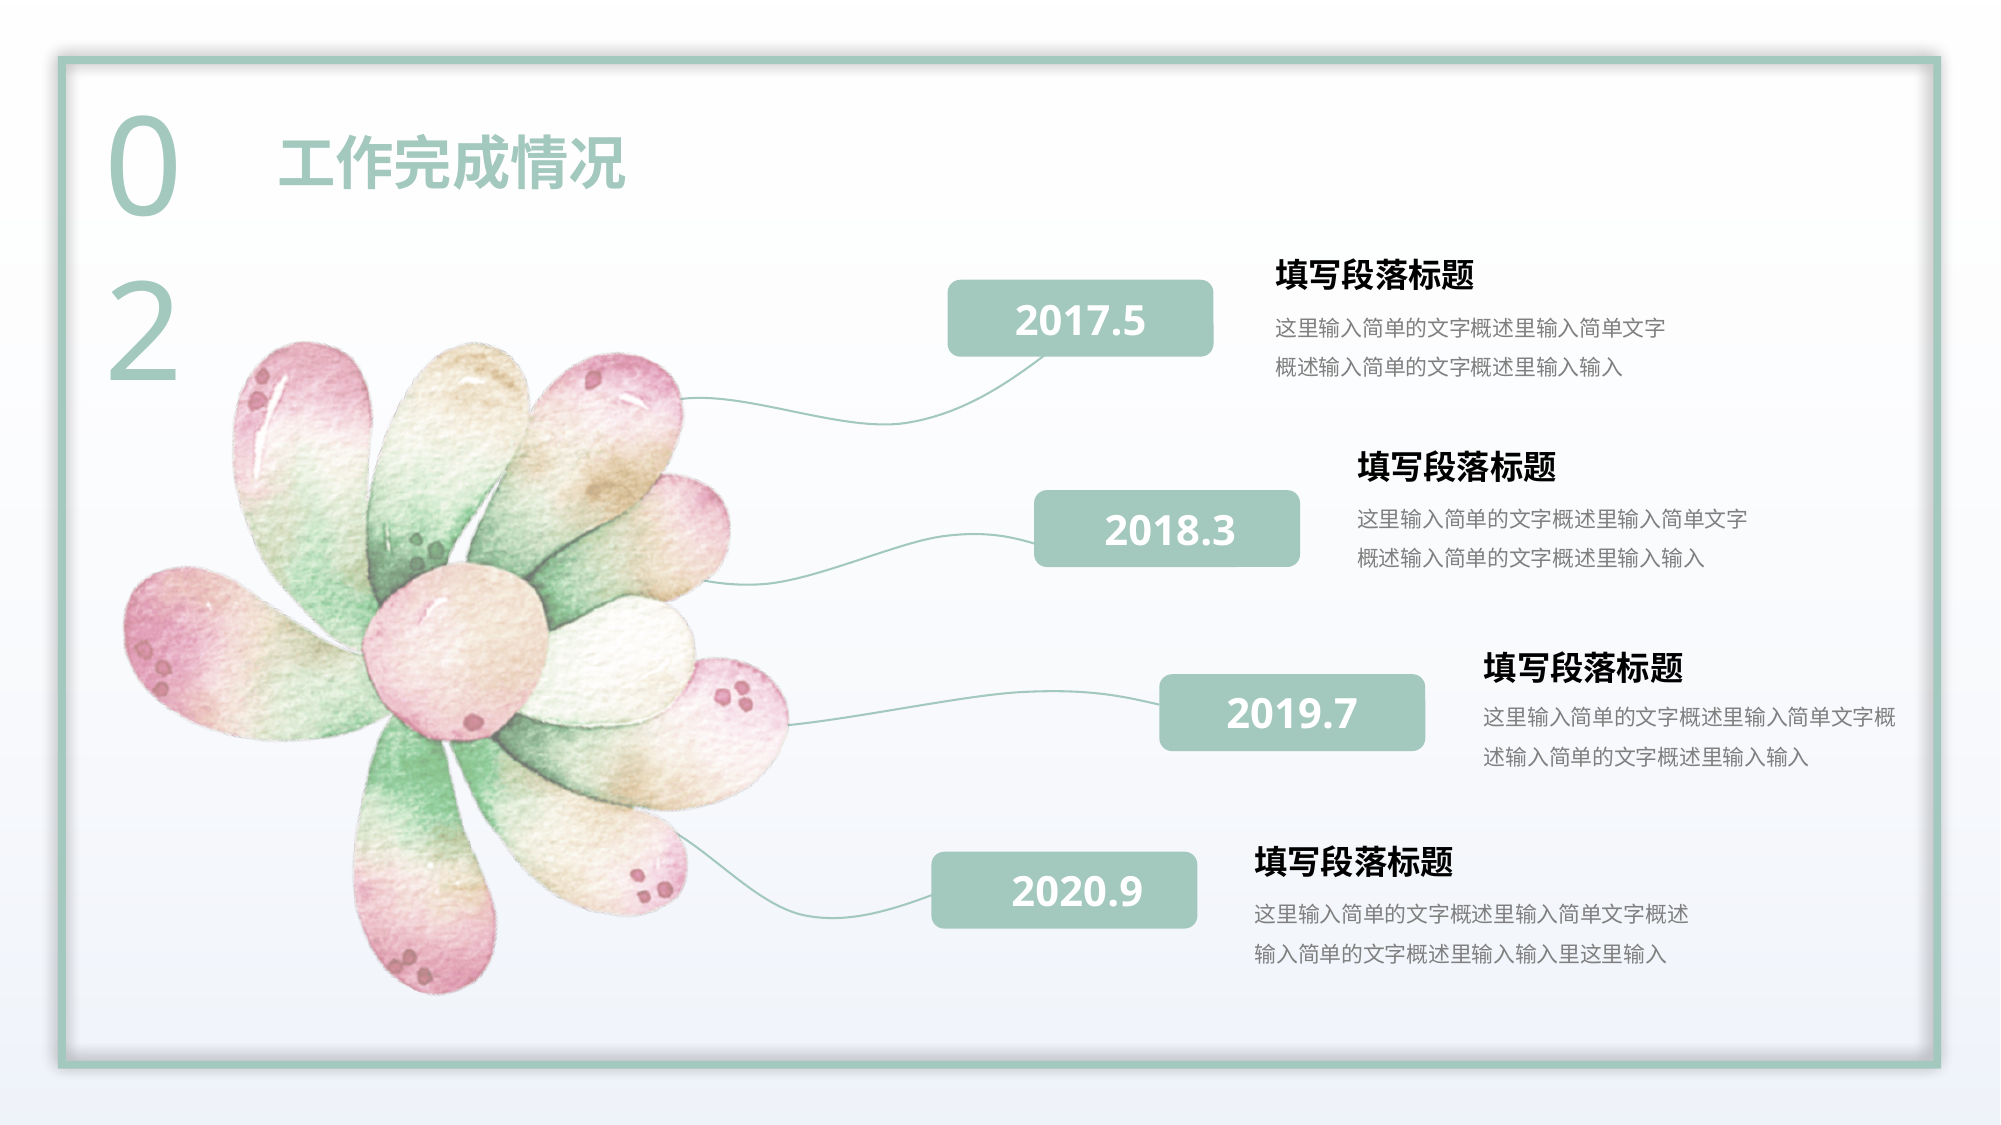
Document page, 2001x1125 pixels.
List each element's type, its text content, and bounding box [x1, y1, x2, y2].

text_box [796, 357, 1043, 425]
text_box 这里输入简单的文字概述里输入简单文字概述输入简单的文字概述里输入输入 [1260, 293, 1701, 388]
text_box 填写段落标题 [1469, 639, 1928, 694]
text_box 这里输入简单的文字概述里输入简单文字概述输入简单的文字概述里输入输入里这里输入 [1239, 880, 1721, 974]
text_box 工作完成情况 [262, 118, 652, 204]
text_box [1034, 490, 1301, 568]
text_box 填写段落标题 [1260, 247, 1720, 302]
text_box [931, 851, 1198, 929]
text_box 02 [89, 70, 257, 415]
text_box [947, 279, 1214, 357]
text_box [1159, 674, 1426, 752]
text_box 这里输入简单的文字概述里输入简单文字概述输入简单的文字概述里输入输入 [1342, 484, 1783, 579]
text_box [868, 534, 1034, 557]
text_box [796, 851, 931, 919]
text_box 这里输入简单的文字概述里输入简单文字概述输入简单的文字概述里输入输入 [1469, 683, 1913, 777]
text_box 填写段落标题 [1239, 834, 1699, 880]
text_box [796, 685, 1159, 725]
text_box 填写段落标题 [1342, 438, 1802, 494]
picture [31, 206, 903, 1085]
